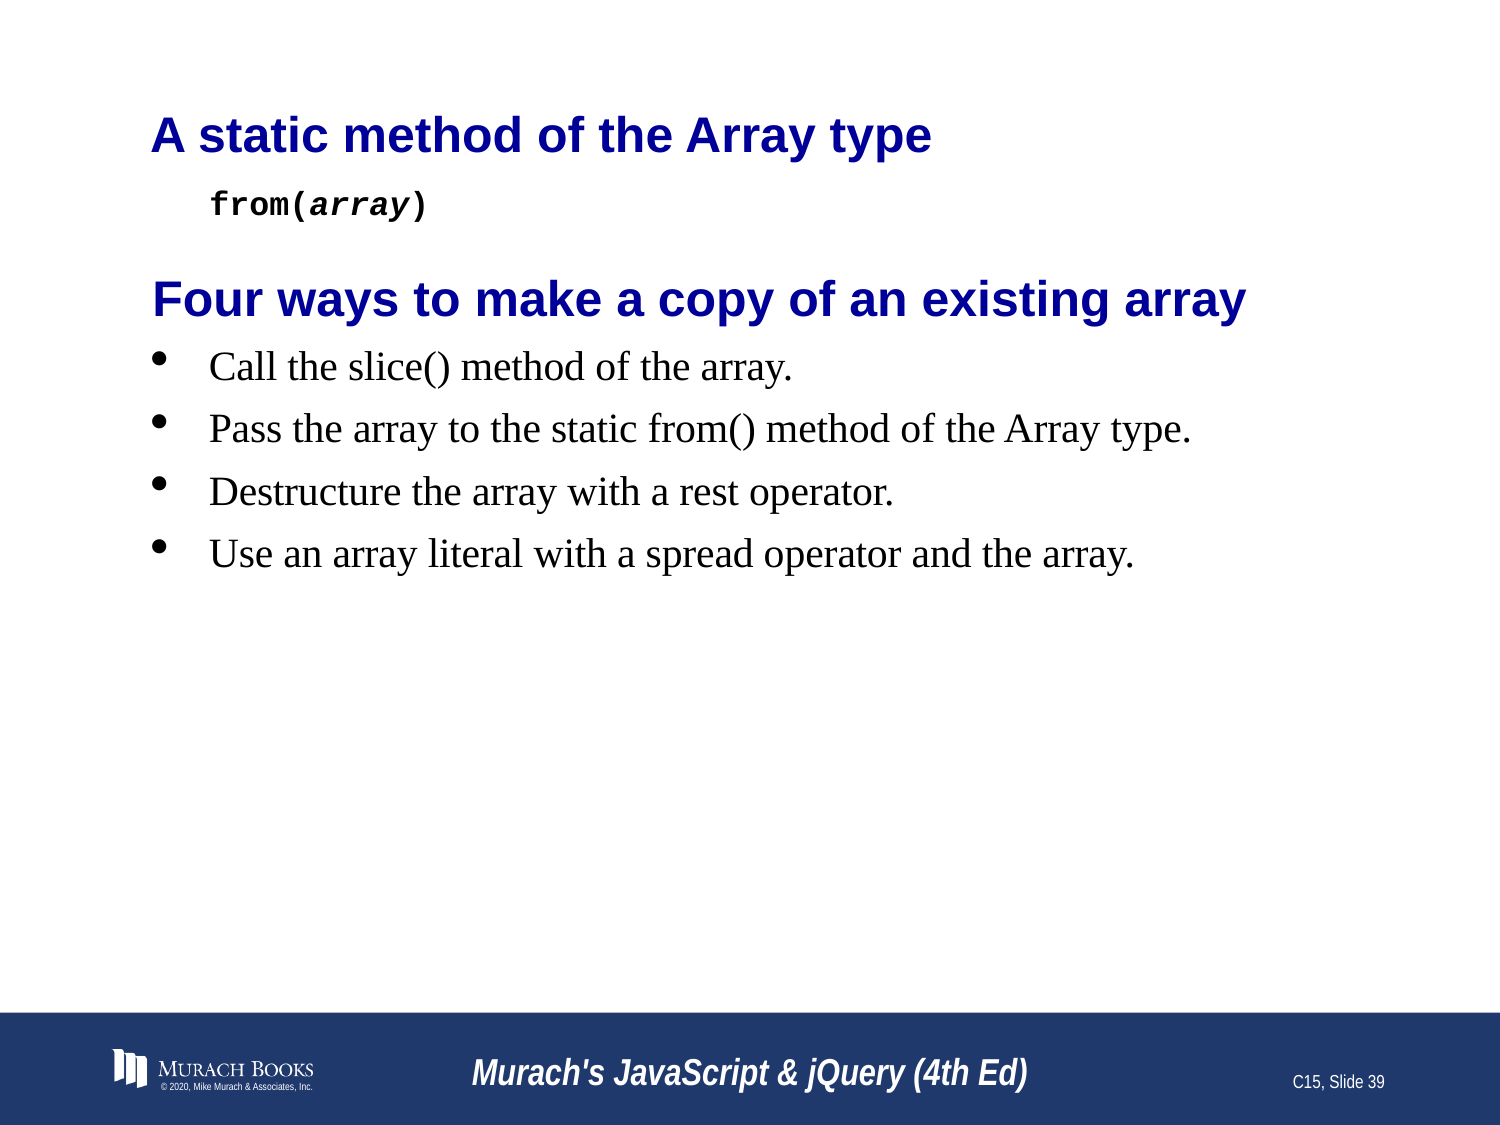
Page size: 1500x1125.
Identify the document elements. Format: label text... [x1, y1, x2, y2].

slide_number C15, Slide 39 [1087, 1025, 1400, 1100]
footer © 2020, Mike Murach & Associates, Inc. [12, 1025, 463, 1100]
slide_number Murach's JavaScript & jQuery (4th Ed) [463, 1025, 1050, 1100]
list from(array) Four ways to make a copy of an existing array Call the slice() method of the array. Pass the array to the static from() method of the Array type. Destructure the array with a rest operator. Use an array literal with a spread operator and the array. [137, 174, 1350, 975]
title A static method of the Array type [150, 102, 1350, 164]
